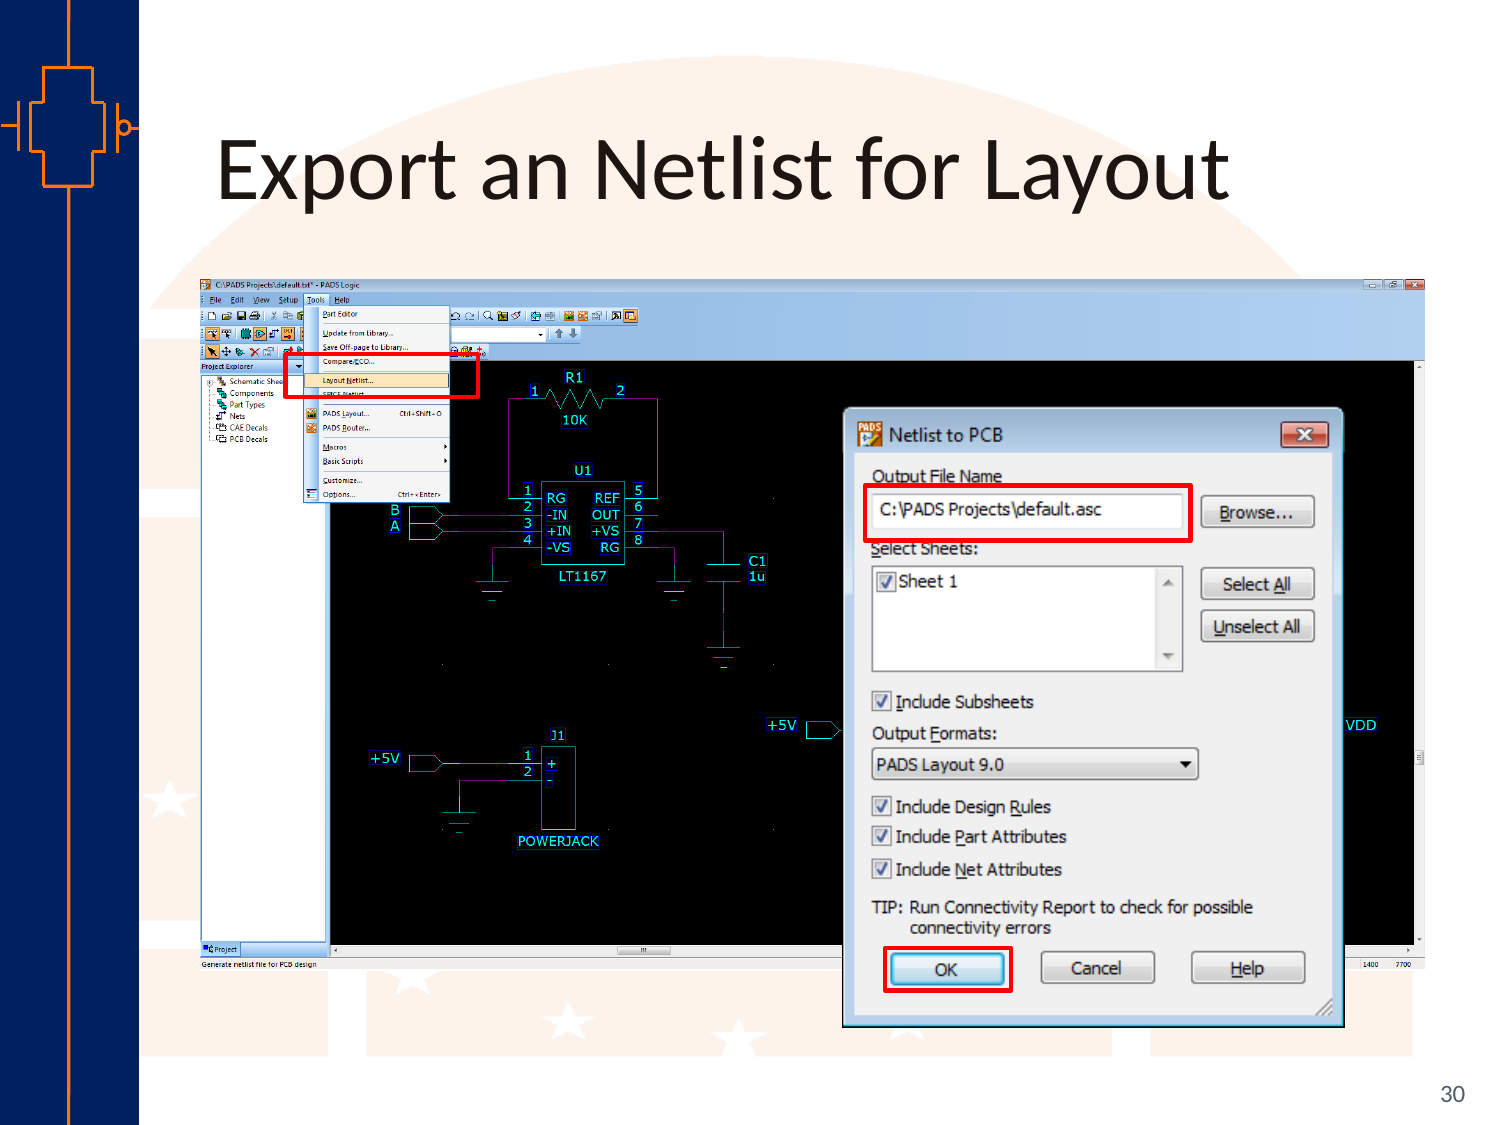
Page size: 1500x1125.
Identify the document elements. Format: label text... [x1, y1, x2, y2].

slide_number 30 [1425, 1062, 1488, 1123]
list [199, 279, 1426, 971]
picture [842, 406, 1345, 1028]
title Export an Netlist for Layout [200, 37, 1388, 225]
